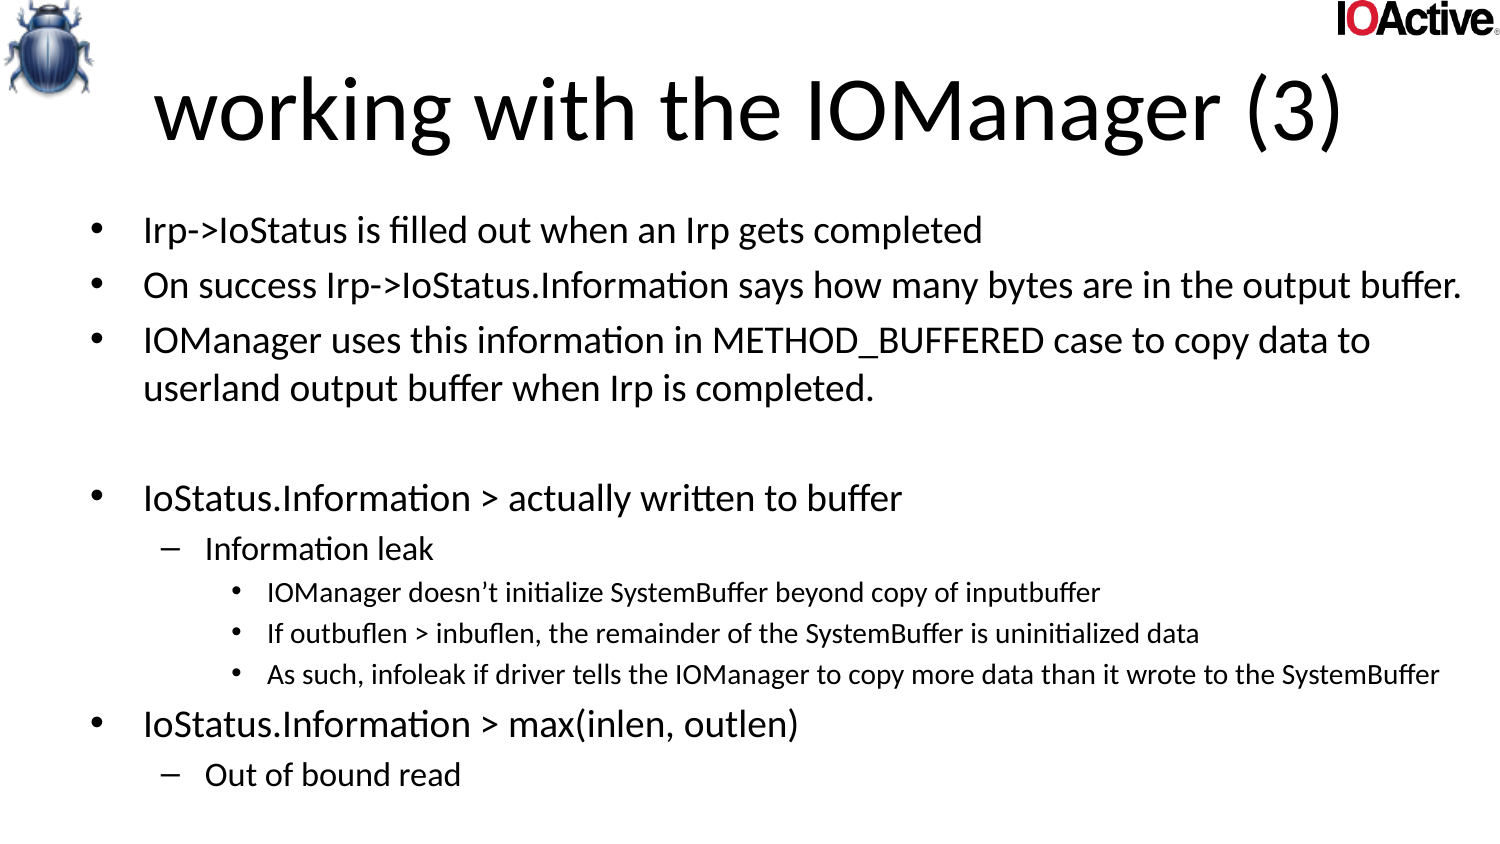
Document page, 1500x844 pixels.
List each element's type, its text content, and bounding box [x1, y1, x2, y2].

picture [1337, 0, 1500, 36]
title working with the IOManager (3) [75, 33, 1425, 175]
list Irp->IoStatus is filled out when an Irp gets completed On success Irp->IoStatus.Information says how many bytes are in the output buffer. IOManager uses this information in METHOD_BUFFERED case to copy data to userland output buffer when Irp is completed. IoStatus.Information > actually written to buffer Information leak IOManager doesn’t initialize SystemBuffer beyond copy of inputbuffer If outbuflen > inbuflen, the remainder of the SystemBuffer is uninitialized data As such, infoleak if driver tells the IOManager to copy more data than it wrote to the SystemBuffer IoStatus.Information > max(inlen, outlen) Out of bound read [75, 196, 1500, 844]
picture [0, 0, 101, 101]
